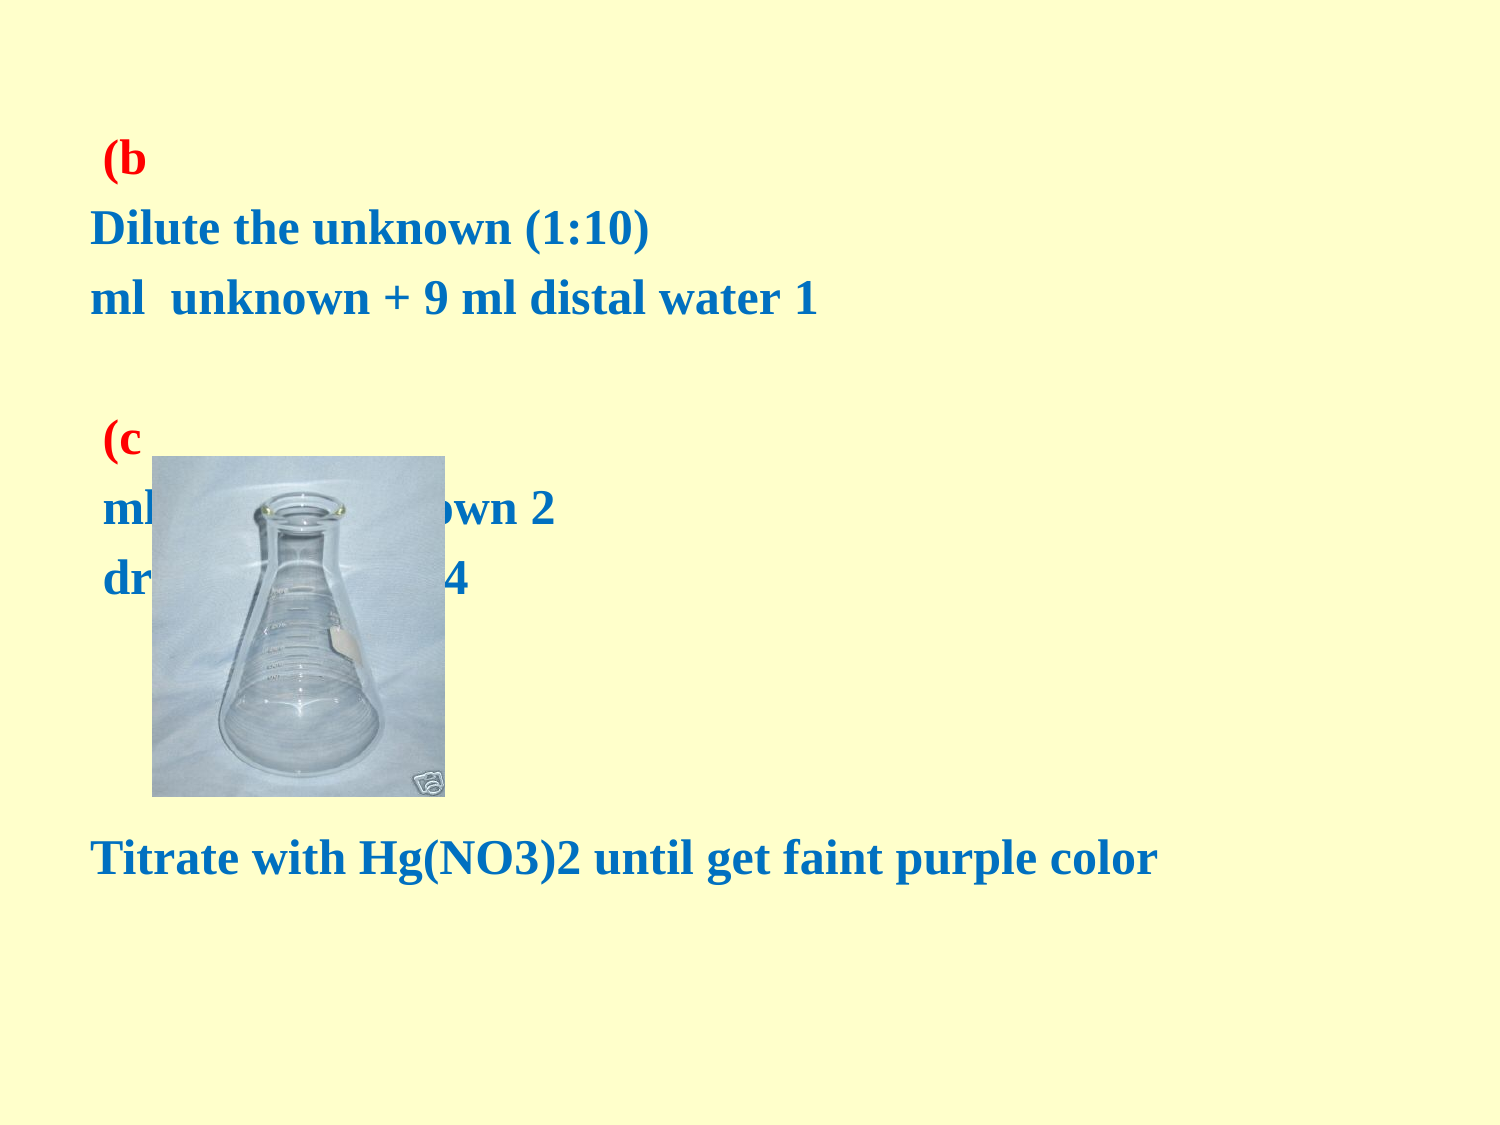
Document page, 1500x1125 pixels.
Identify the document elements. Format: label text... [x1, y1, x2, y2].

picture [152, 456, 446, 798]
list b) Dilute the unknown (1:10) 1 ml unknown + 9 ml distal water c) 2 ml dilute unknown 4 drops indicator Titrate with Hg(NO3)2 until get faint purple color [75, 117, 1425, 1005]
